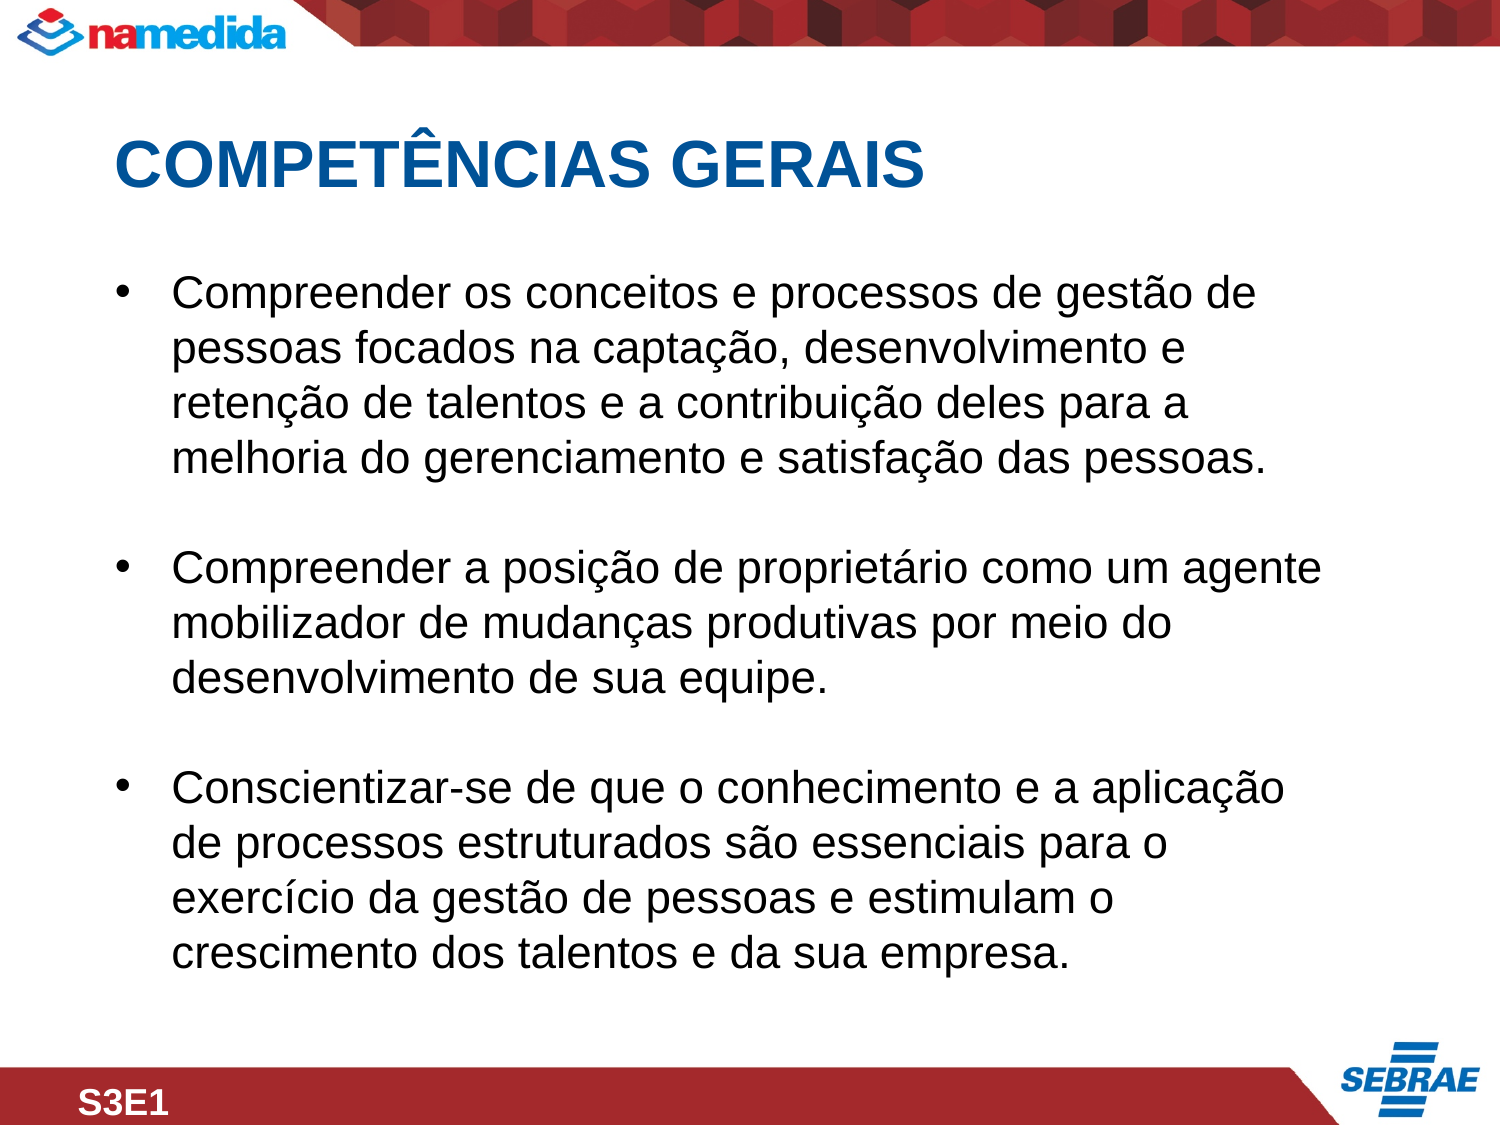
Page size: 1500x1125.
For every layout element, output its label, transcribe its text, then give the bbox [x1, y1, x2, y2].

text_box Compreender os conceitos e processos de gestão de pessoas focados na captação, desenvolvimento e retenção de talentos e a contribuição deles para a melhoria do gerenciamento e satisfação das pessoas. Compreender a posição de proprietário como um agente mobilizador de mudanças produtivas por meio do desenvolvimento de sua equipe. Conscientizar-se de que o conhecimento e a aplicação de processos estruturados são essenciais para o exercício da gestão de pessoas e estimulam o crescimento dos talentos e da sua empresa. [100, 255, 1355, 985]
text_box S3E1 [63, 1070, 194, 1125]
text_box COMPETÊNCIAS GERAIS [100, 113, 1376, 209]
picture [0, 0, 1500, 1125]
